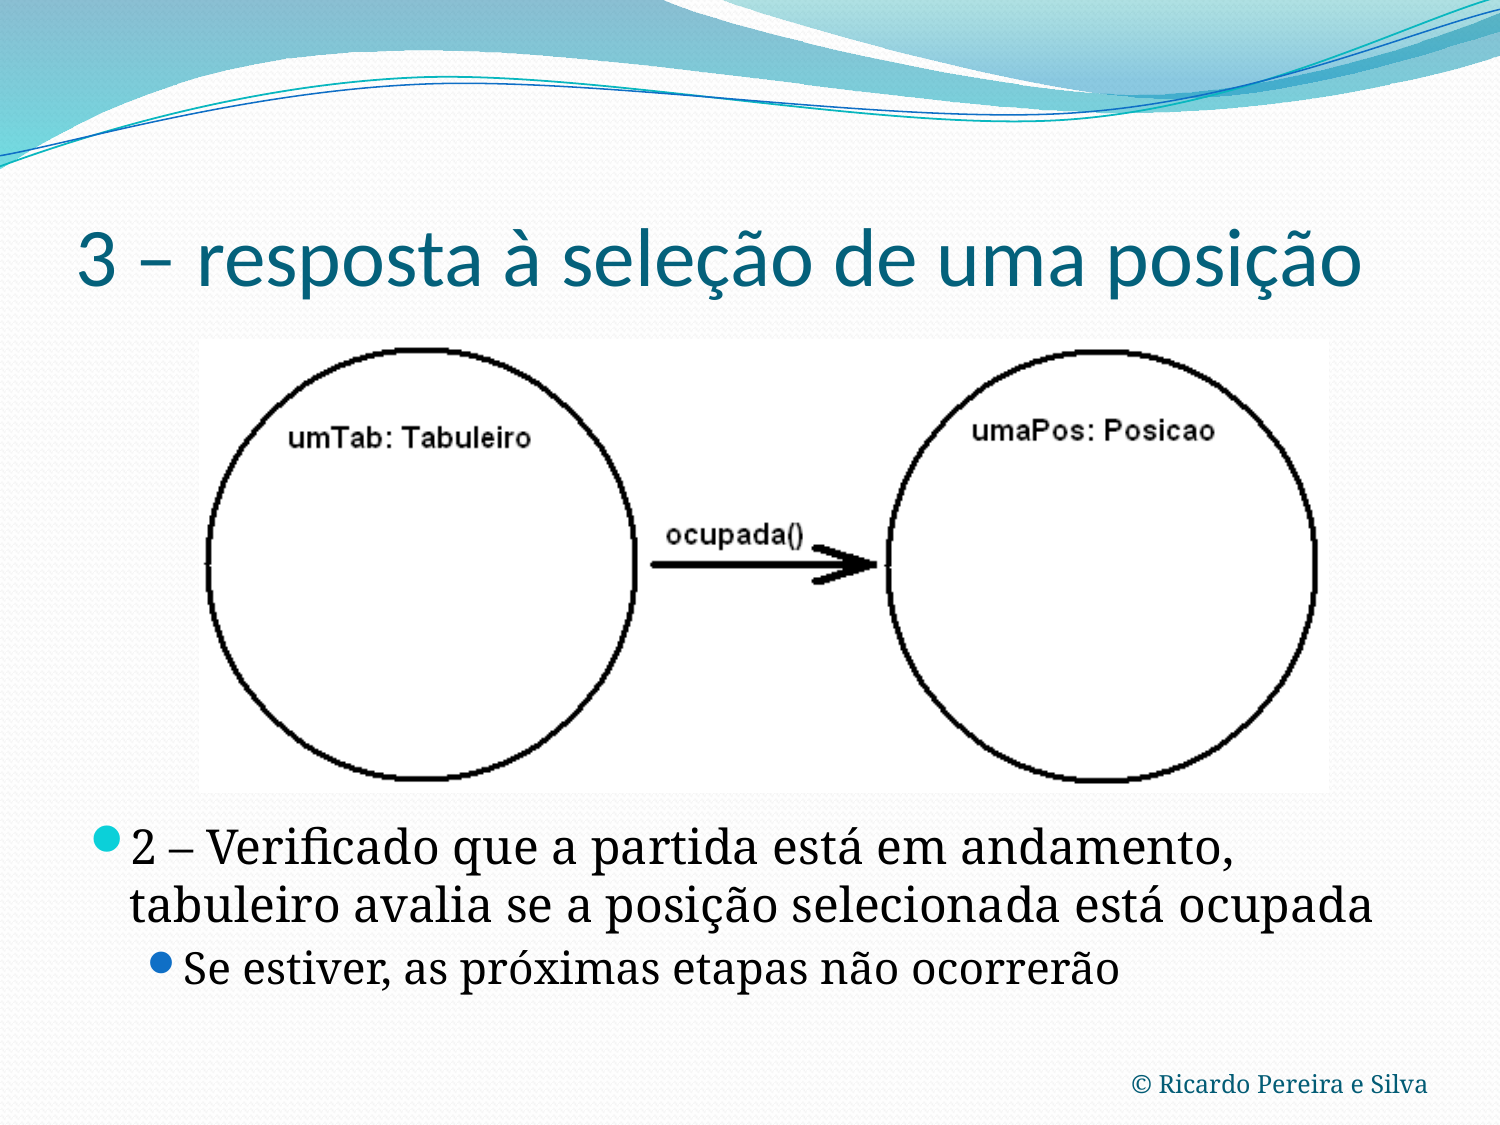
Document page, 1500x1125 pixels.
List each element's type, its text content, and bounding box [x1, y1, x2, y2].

title 3 – resposta à seleção de uma posição [75, 115, 1425, 303]
list 2 – Verificado que a partida está em andamento, tabuleiro avalia se a posição selecionada está ocupada Se estiver, as próximas etapas não ocorrerão [75, 808, 1425, 1038]
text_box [198, 339, 1329, 793]
footer © Ricardo Pereira e Silva [1101, 1042, 1429, 1103]
